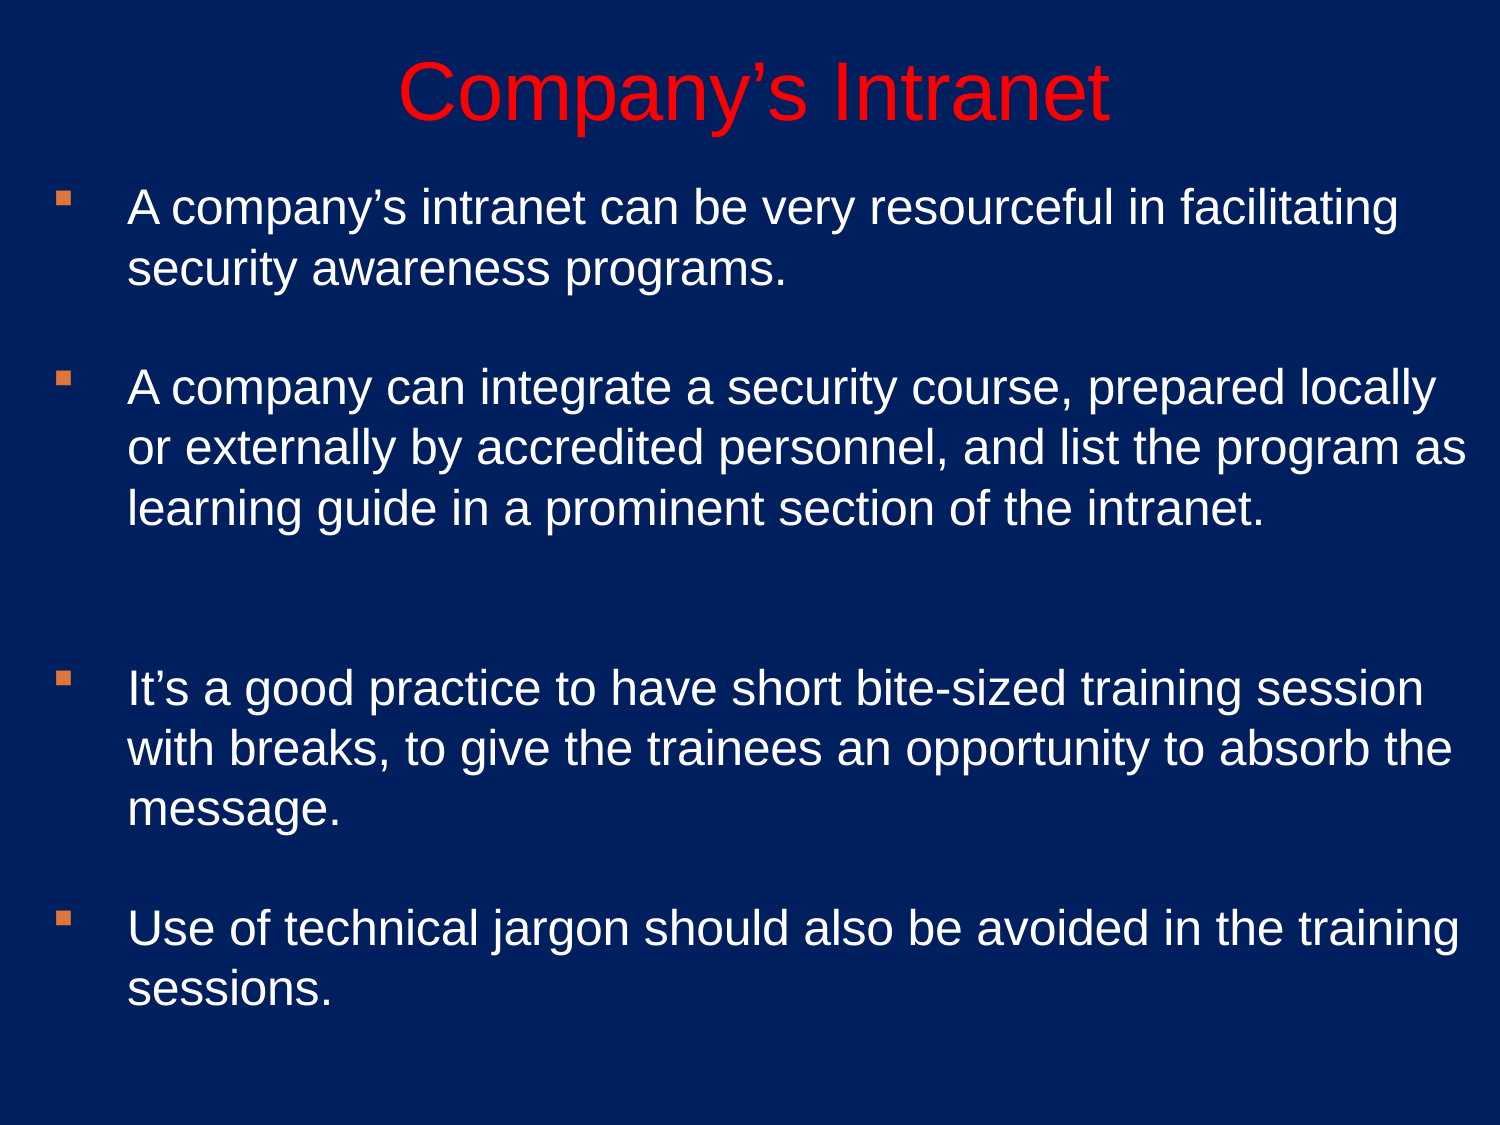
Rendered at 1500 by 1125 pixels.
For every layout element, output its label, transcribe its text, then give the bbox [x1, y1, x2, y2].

text_box A company’s intranet can be very resourceful in facilitating security awareness programs. A company can integrate a security course, prepared locally or externally by accredited personnel, and list the program as learning guide in a prominent section of the intranet. It’s a good practice to have short bite-sized training session with breaks, to give the trainees an opportunity to absorb the message. Use of technical jargon should also be avoided in the training sessions. [49, 174, 1475, 1110]
title Company’s Intranet [50, 12, 1462, 174]
